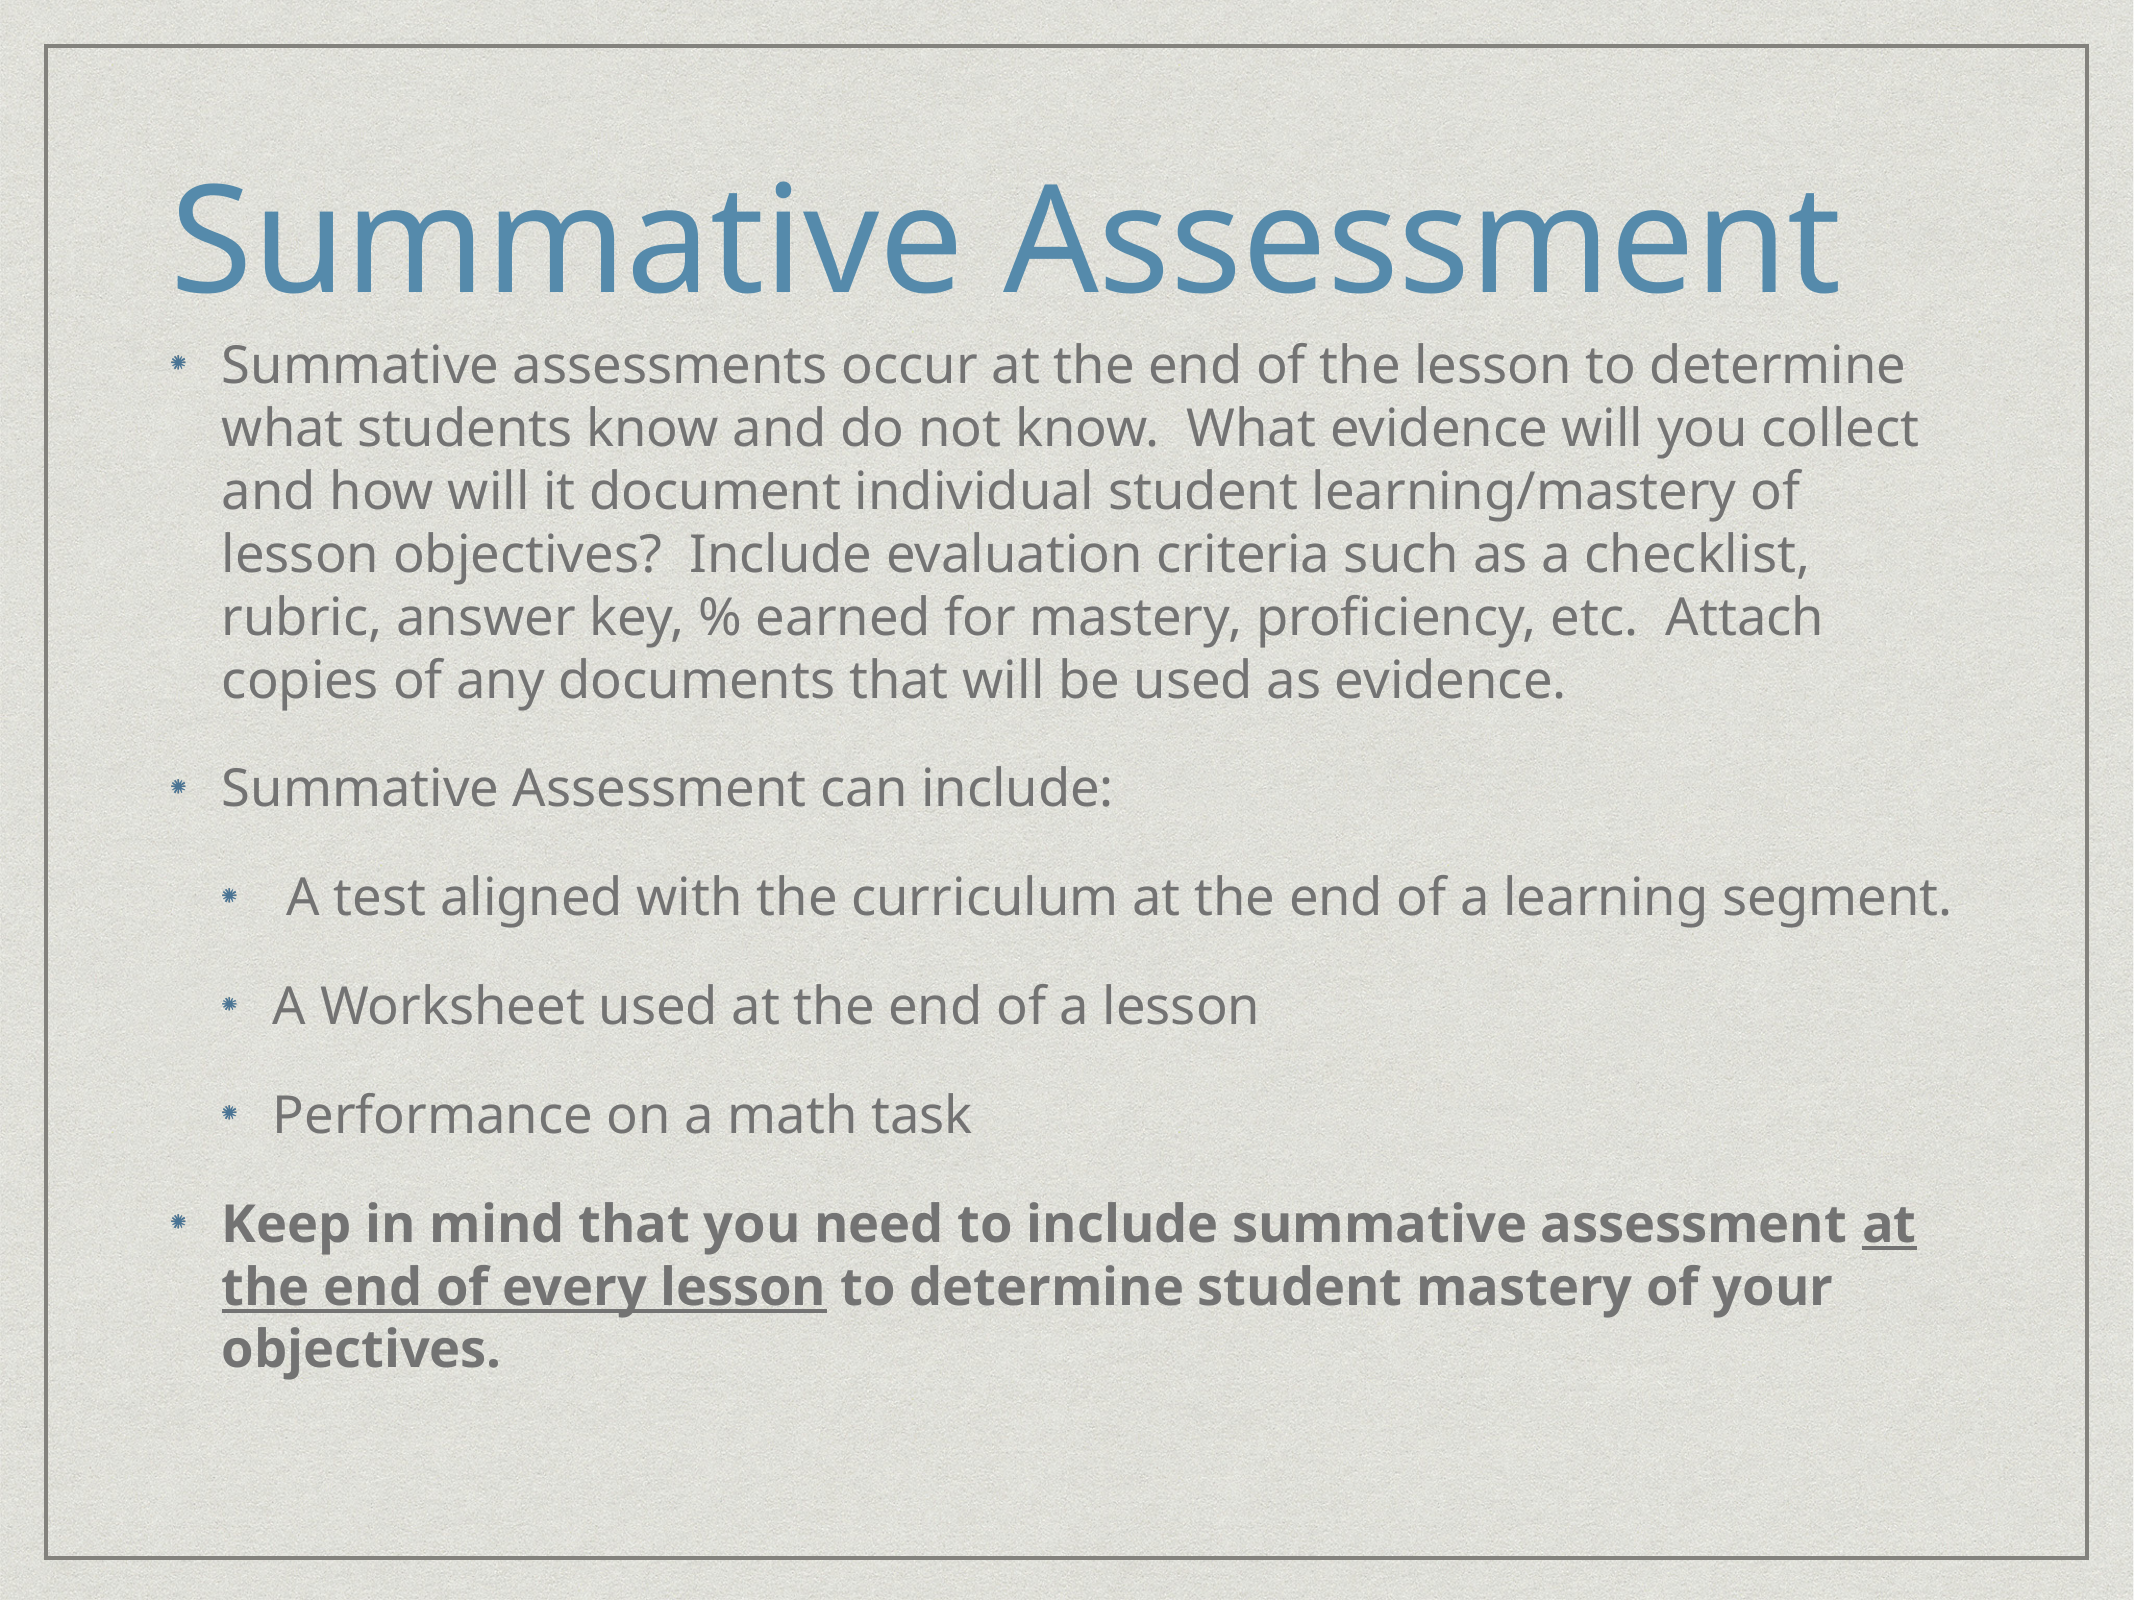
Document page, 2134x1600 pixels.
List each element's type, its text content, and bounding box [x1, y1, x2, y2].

title Summative Assessment [170, 43, 1963, 317]
picture [0, 0, 2134, 1600]
list Summative assessments occur at the end of the lesson to determine what students know and do not know. What evidence will you collect and how will it document individual student learning/mastery of lesson objectives? Include evaluation criteria such as a checklist, rubric, answer key, % earned for mastery, proficiency, etc. Attach copies of any documents that will be used as evidence. Summative Assessment can include: A test aligned with the curriculum at the end of a learning segment. A Worksheet used at the end of a lesson Performance on a math task Keep in mind that you need to include summative assessment at the end of every lesson to determine student mastery of your objectives. [170, 317, 1963, 1393]
